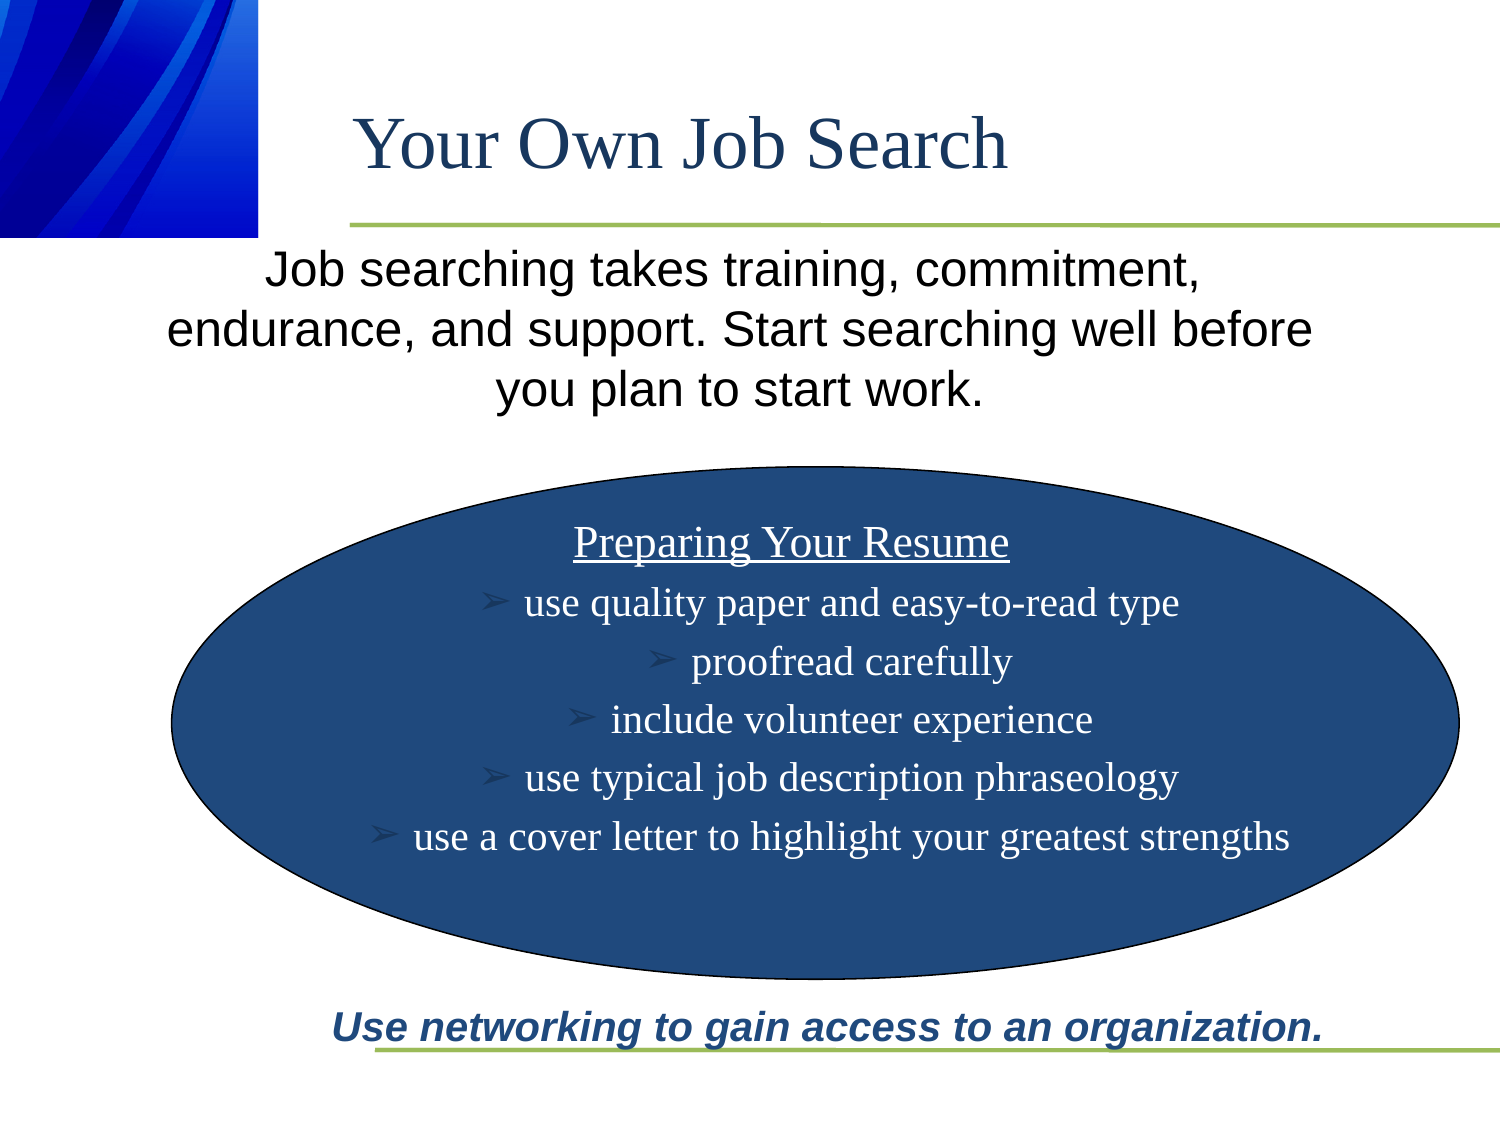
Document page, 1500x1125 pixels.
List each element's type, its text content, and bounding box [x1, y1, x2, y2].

text_box Job searching takes training, commitment, endurance, and support. Start searching well before you plan to start work. [121, 229, 1360, 424]
title Your Own Job Search [337, 45, 1425, 233]
text_box Use networking to gain access to an organization. [246, 991, 1410, 1057]
text_box Preparing Your Resume use quality paper and easy-to-read type proofread carefully include volunteer experience use typical job description phraseology use a cover letter to highlight your greatest strengths [121, 504, 1472, 917]
text_box [481, 466, 1150, 504]
text_box [394, 917, 1237, 980]
picture [0, 0, 259, 238]
